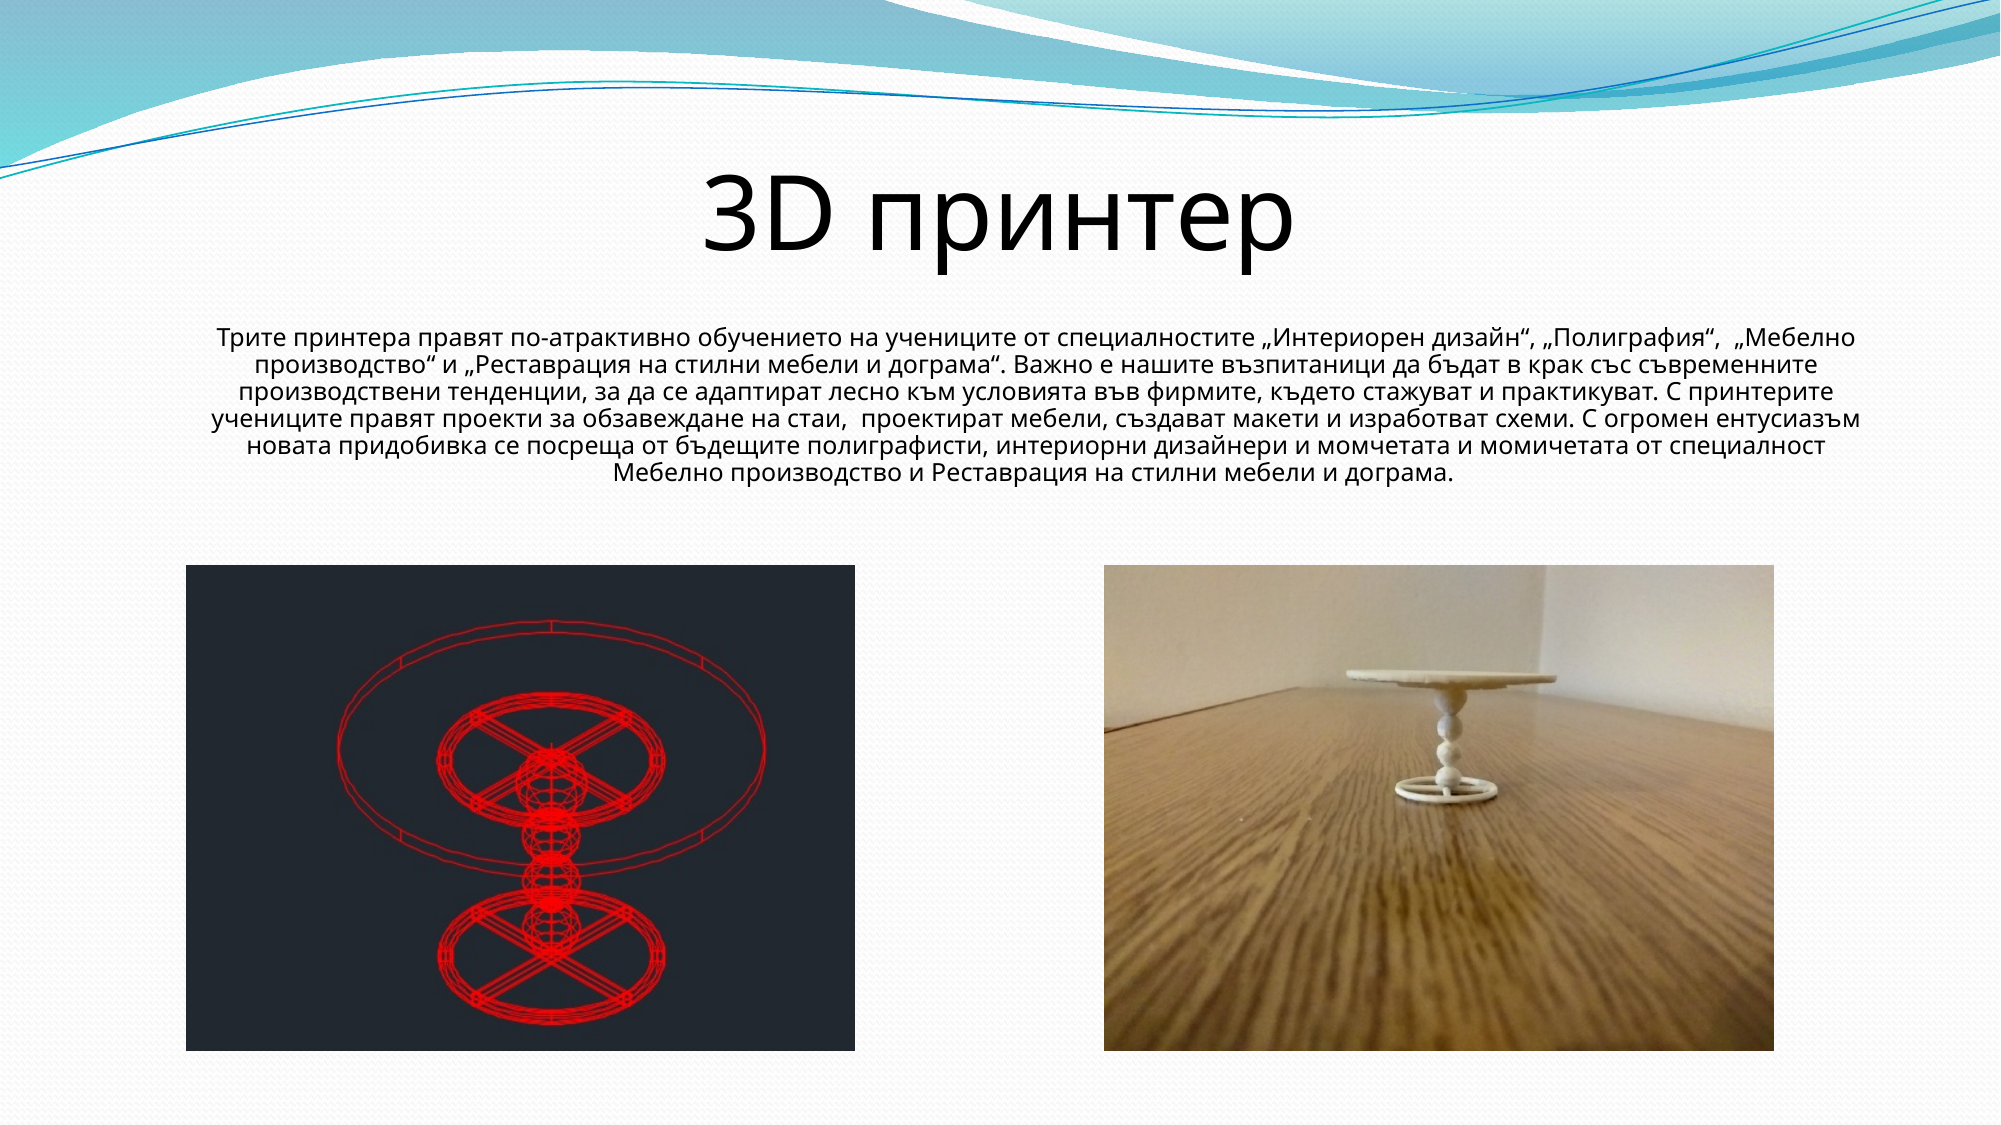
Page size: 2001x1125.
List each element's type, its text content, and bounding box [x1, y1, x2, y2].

list Трите принтера правят по-атрактивно обучението на учениците от специалностите „Интериорен дизайн“, „Полиграфия“, „Мебелно производство“ и „Реставрация на стилни мебели и дограма“. Важно е нашите възпитаници да бъдат в крак със съвременните производствени тенденции, за да се адаптират лесно към условията във фирмите, където стажуват и практикуват. С принтерите учениците правят проекти за обзавеждане на стаи, проектират мебели, създават макети и изработват схеми. С огромен ентусиазъм новата придобивка се посреща от бъдещите полиграфисти, интериорни дизайнери и момчетата и момичетата от специалност Мебелно производство и Реставрация на стилни мебели и дограма. [99, 317, 1900, 1038]
picture [186, 564, 855, 1051]
title 3D принтер [99, 115, 1900, 303]
picture [1103, 564, 1774, 1051]
